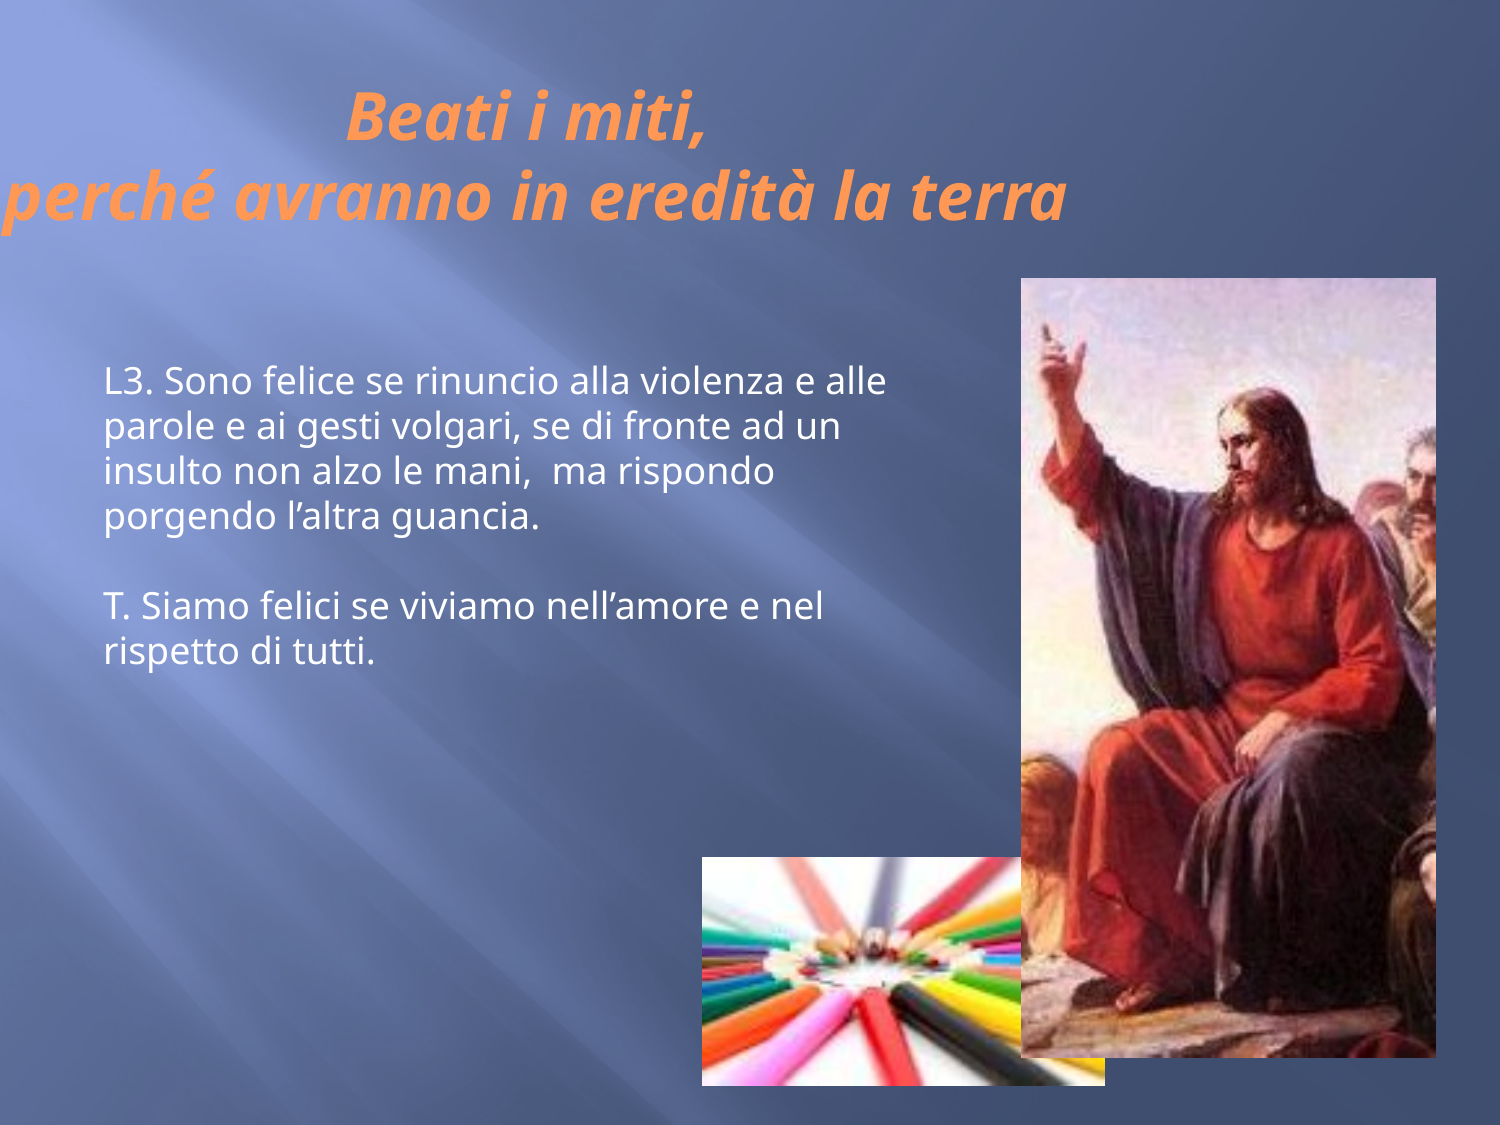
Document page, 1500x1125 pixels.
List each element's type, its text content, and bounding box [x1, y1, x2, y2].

text_box Beati i miti, perché avranno in eredità la terra [0, 66, 1085, 242]
text_box L3. Sono felice se rinuncio alla violenza e alle parole e ai gesti volgari, se di fronte ad un insulto non alzo le mani, ma rispondo porgendo l’altra guancia. T. Siamo felici se viviamo nell’amore e nel rispetto di tutti. [88, 349, 951, 680]
picture [702, 278, 1436, 1086]
